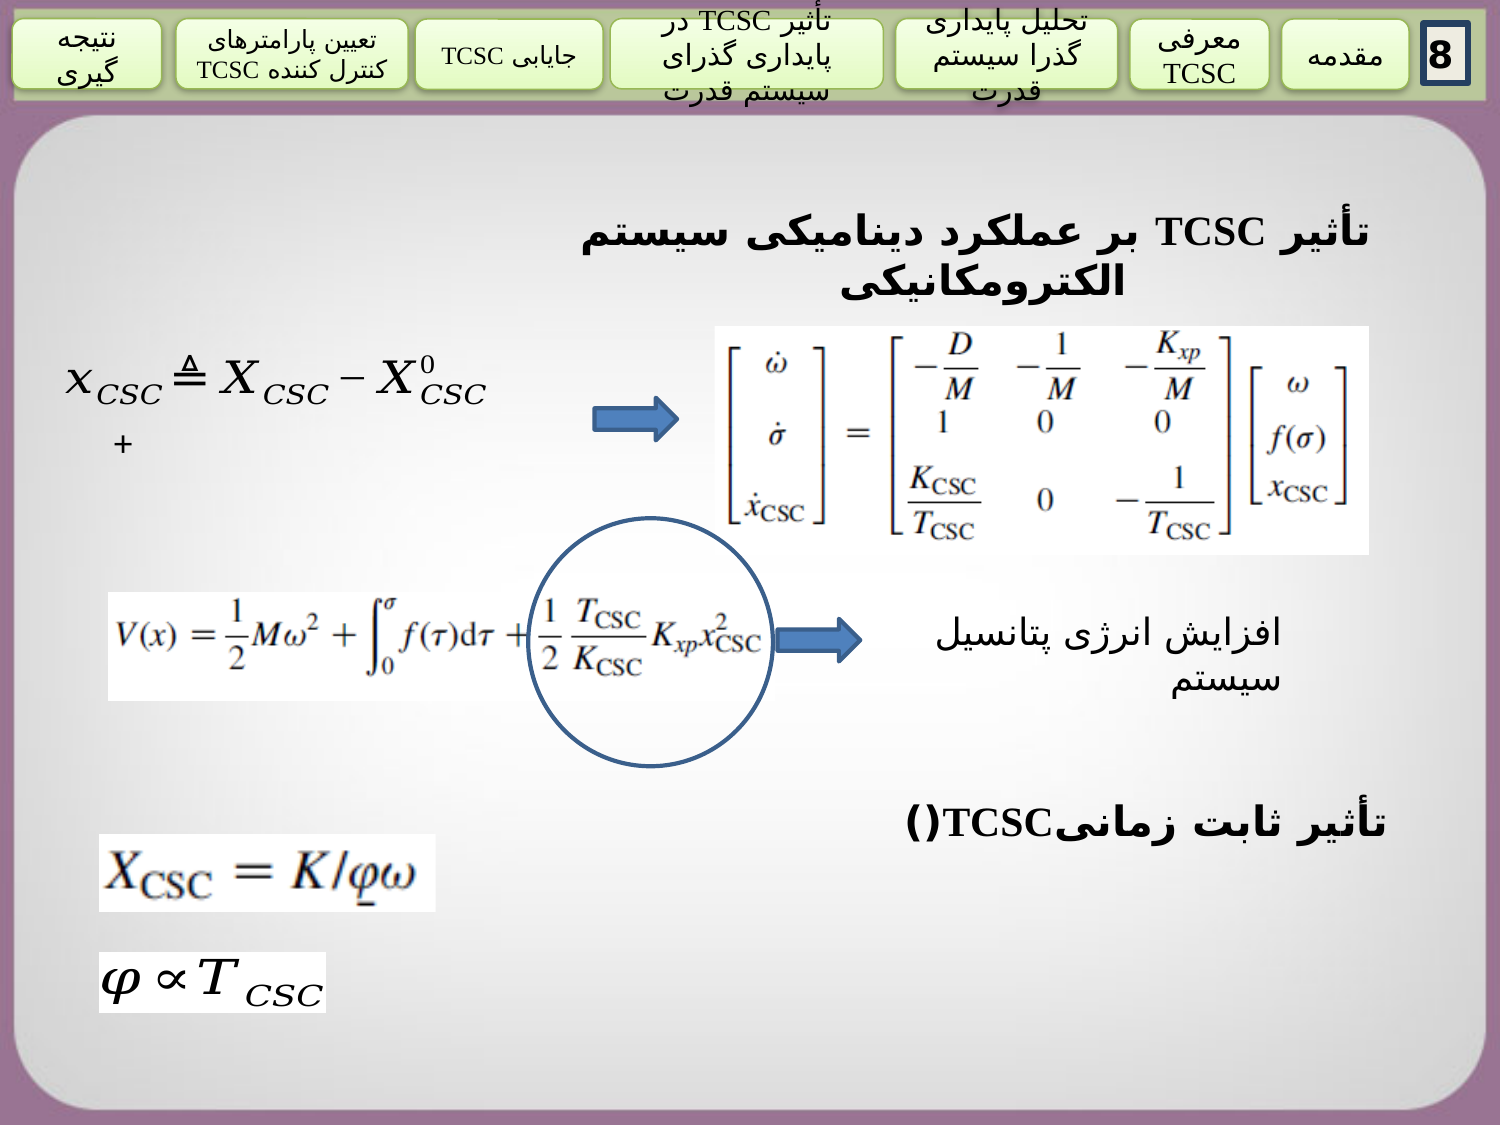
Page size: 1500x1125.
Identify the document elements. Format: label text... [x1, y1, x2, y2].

text_box تأثیر TCSC بر عملکرد دینامیکی سیستم الکترومکانیکی [525, 196, 1427, 311]
text_box [545, 710, 756, 769]
picture [0, 0, 1500, 1125]
text_box جایابی TCSC [414, 18, 604, 91]
text_box مقدمه [1280, 18, 1410, 91]
text_box تحلیل پایداری گذرا سیستم قدرت [894, 17, 1119, 90]
text_box معرفی TCSC [1129, 18, 1271, 91]
text_box تعیین پارامترهای کنترل کننده TCSC [175, 17, 410, 90]
text_box [592, 395, 680, 443]
text_box افزایش انرژی پتانسیل سیستم [863, 600, 1298, 706]
text_box [780, 616, 863, 664]
text_box تأثیر TCSC در پایداری گذرای سیستم قدرت [609, 17, 885, 90]
text_box 8 [1423, 23, 1468, 84]
text_box نتیجه گیری [11, 17, 163, 90]
text_box [537, 516, 764, 590]
